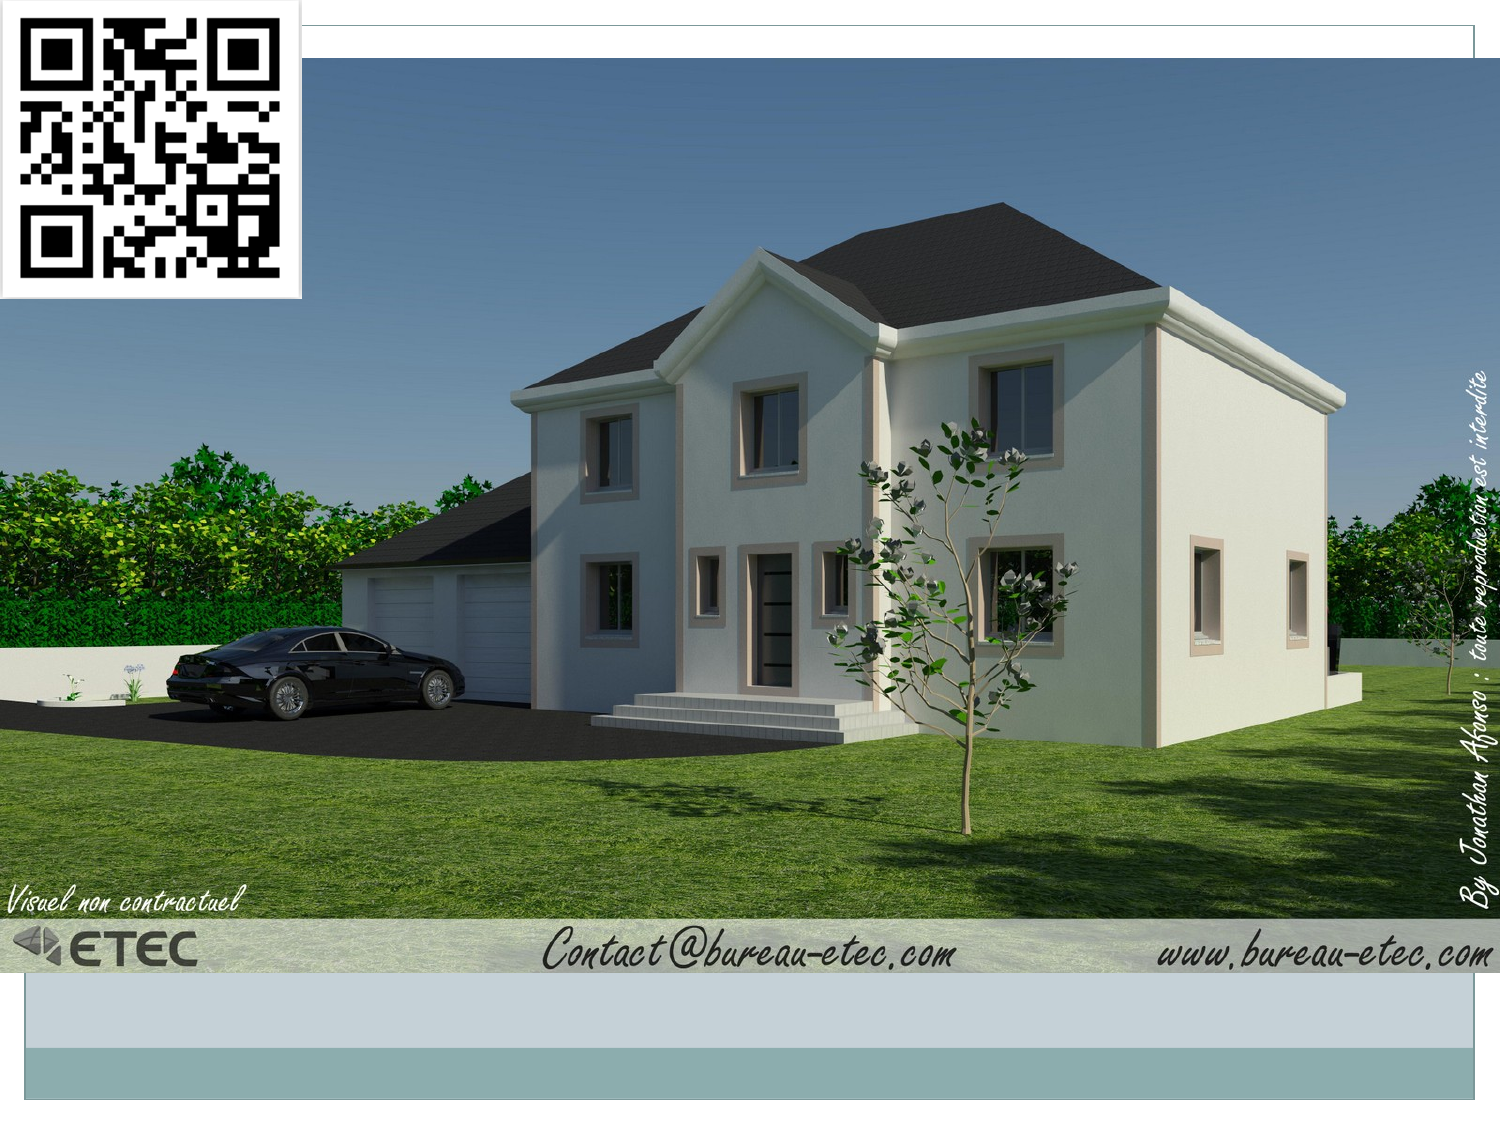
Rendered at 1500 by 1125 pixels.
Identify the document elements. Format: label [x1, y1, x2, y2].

picture [0, 0, 1500, 973]
